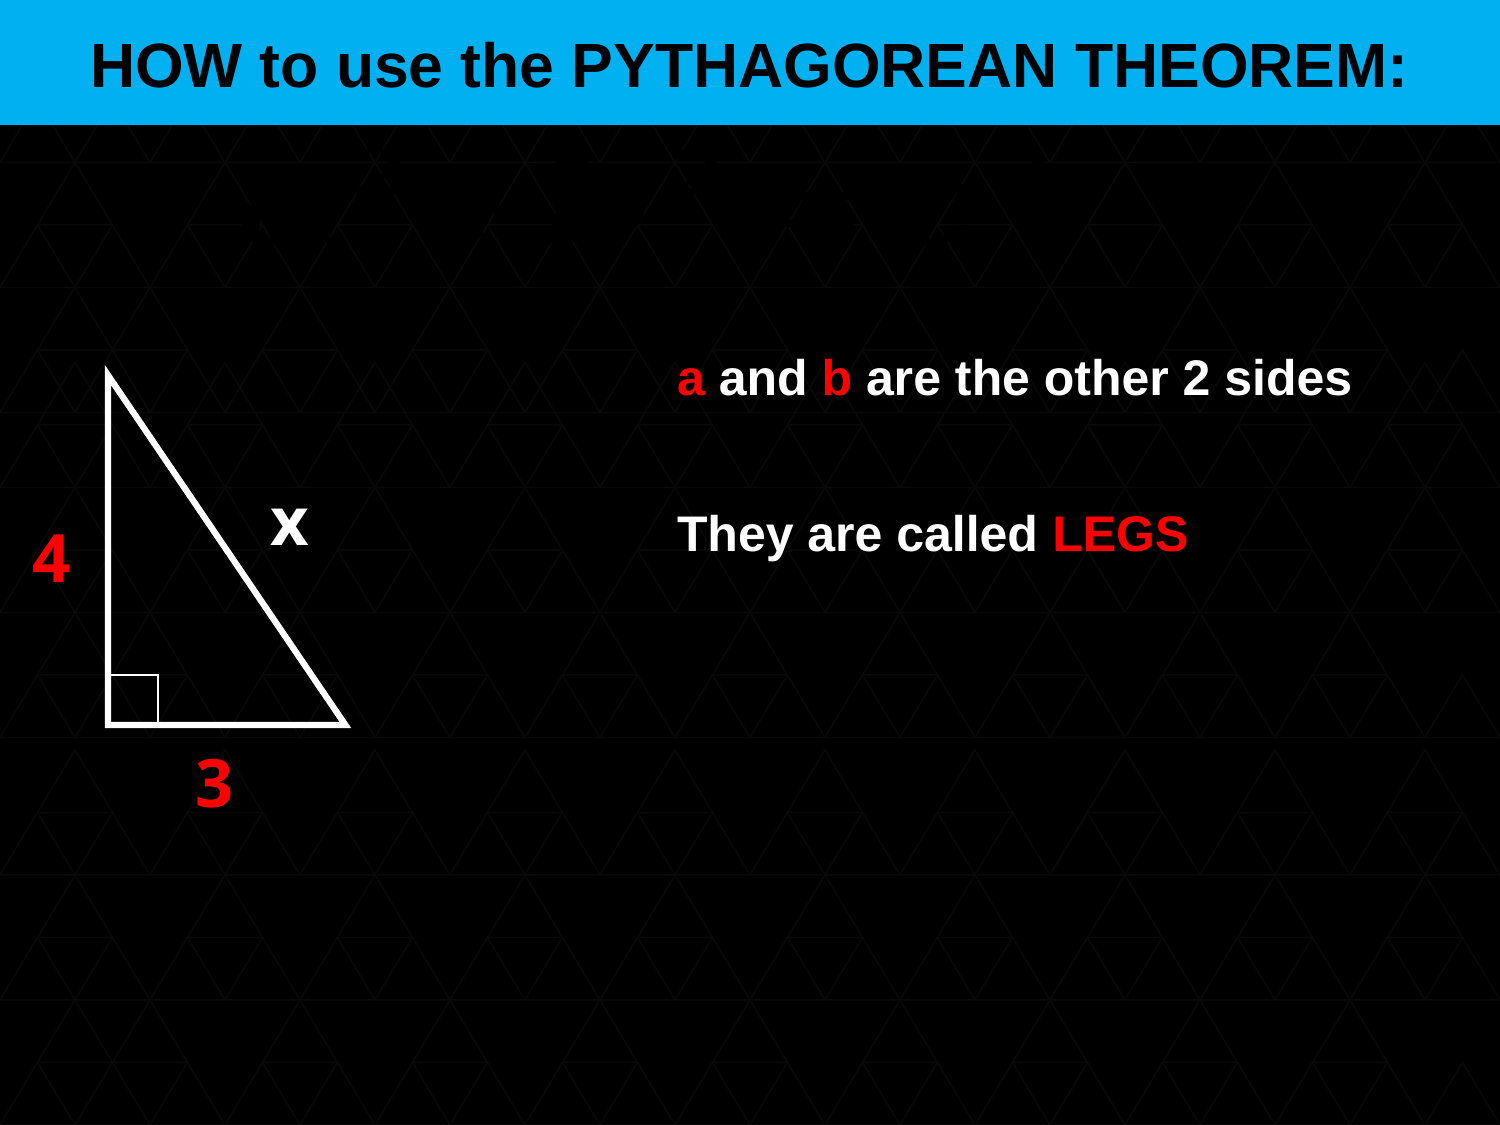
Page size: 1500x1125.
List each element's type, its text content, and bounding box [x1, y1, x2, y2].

text_box [107, 675, 158, 725]
text_box 4 [0, 512, 108, 600]
text_box a and b are the other 2 sides [662, 306, 1488, 444]
text_box [107, 375, 346, 726]
text_box HOW to use the PYTHAGOREAN THEOREM: [0, 0, 1500, 125]
text_box x [232, 474, 346, 563]
text_box 3 [157, 737, 271, 825]
text_box They are called LEGS [662, 462, 1488, 600]
